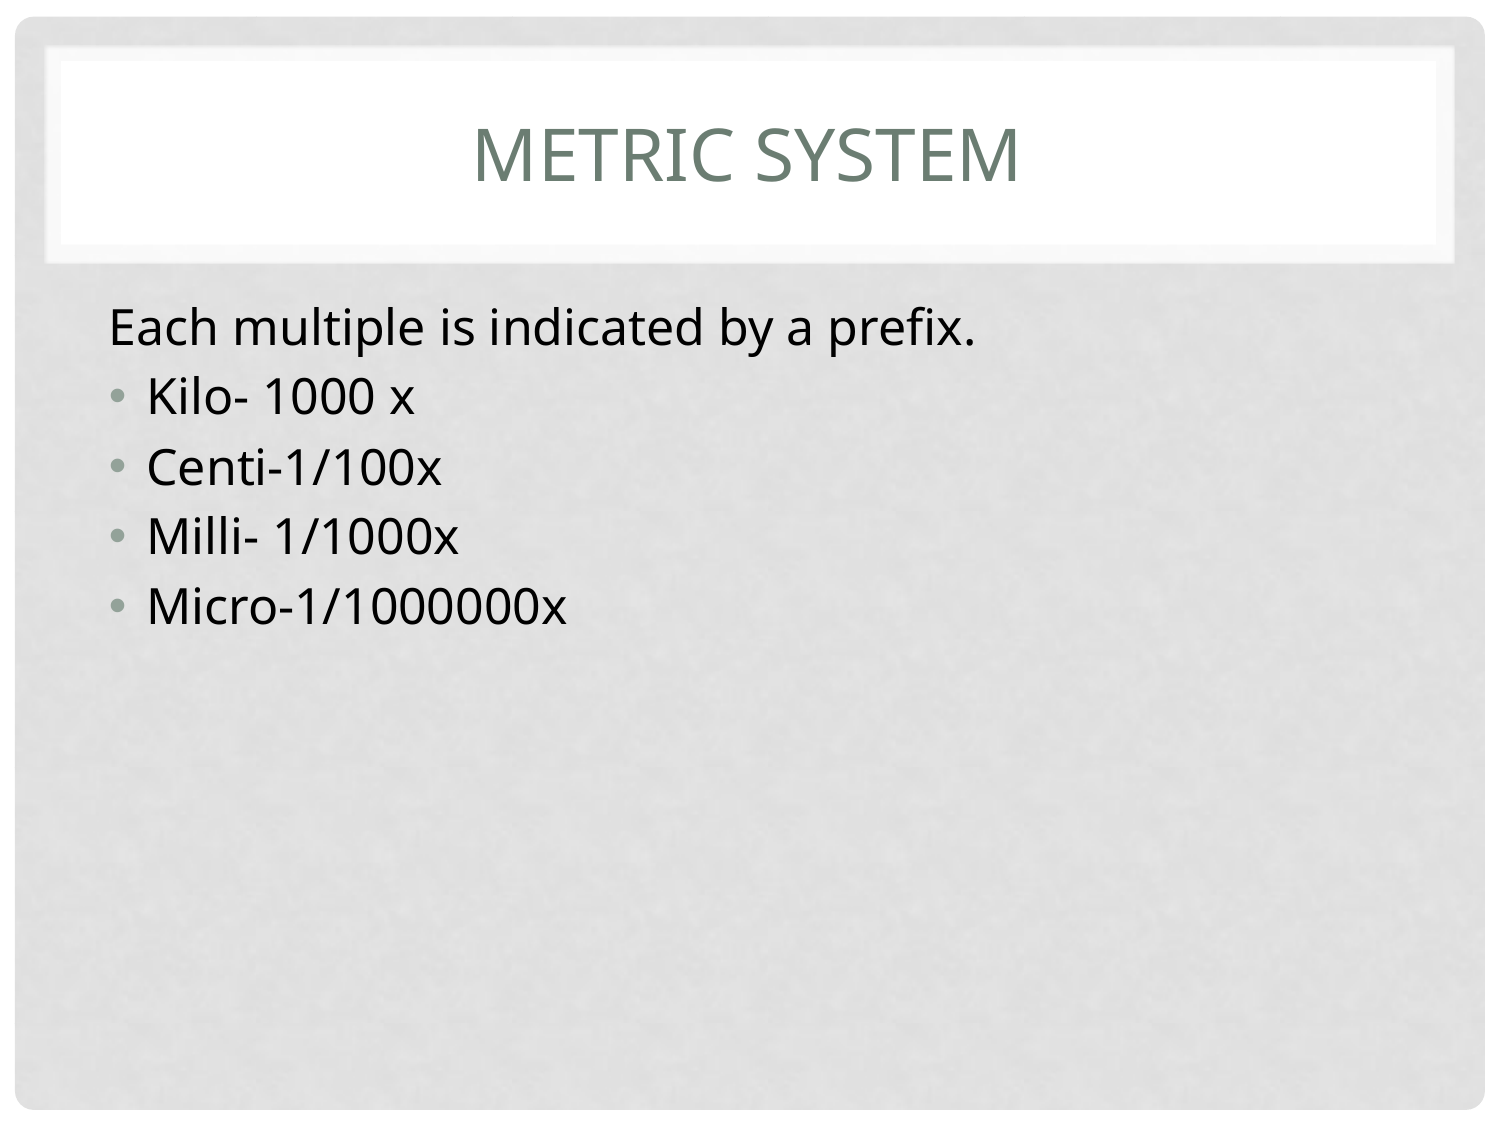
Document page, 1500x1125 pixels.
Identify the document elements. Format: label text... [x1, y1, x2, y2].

list Each multiple is indicated by a prefix. Kilo- 1000 x Centi-1/100x Milli- 1/1000x Micro-1/1000000x [75, 287, 1425, 1005]
title Metric system [69, 66, 1425, 238]
